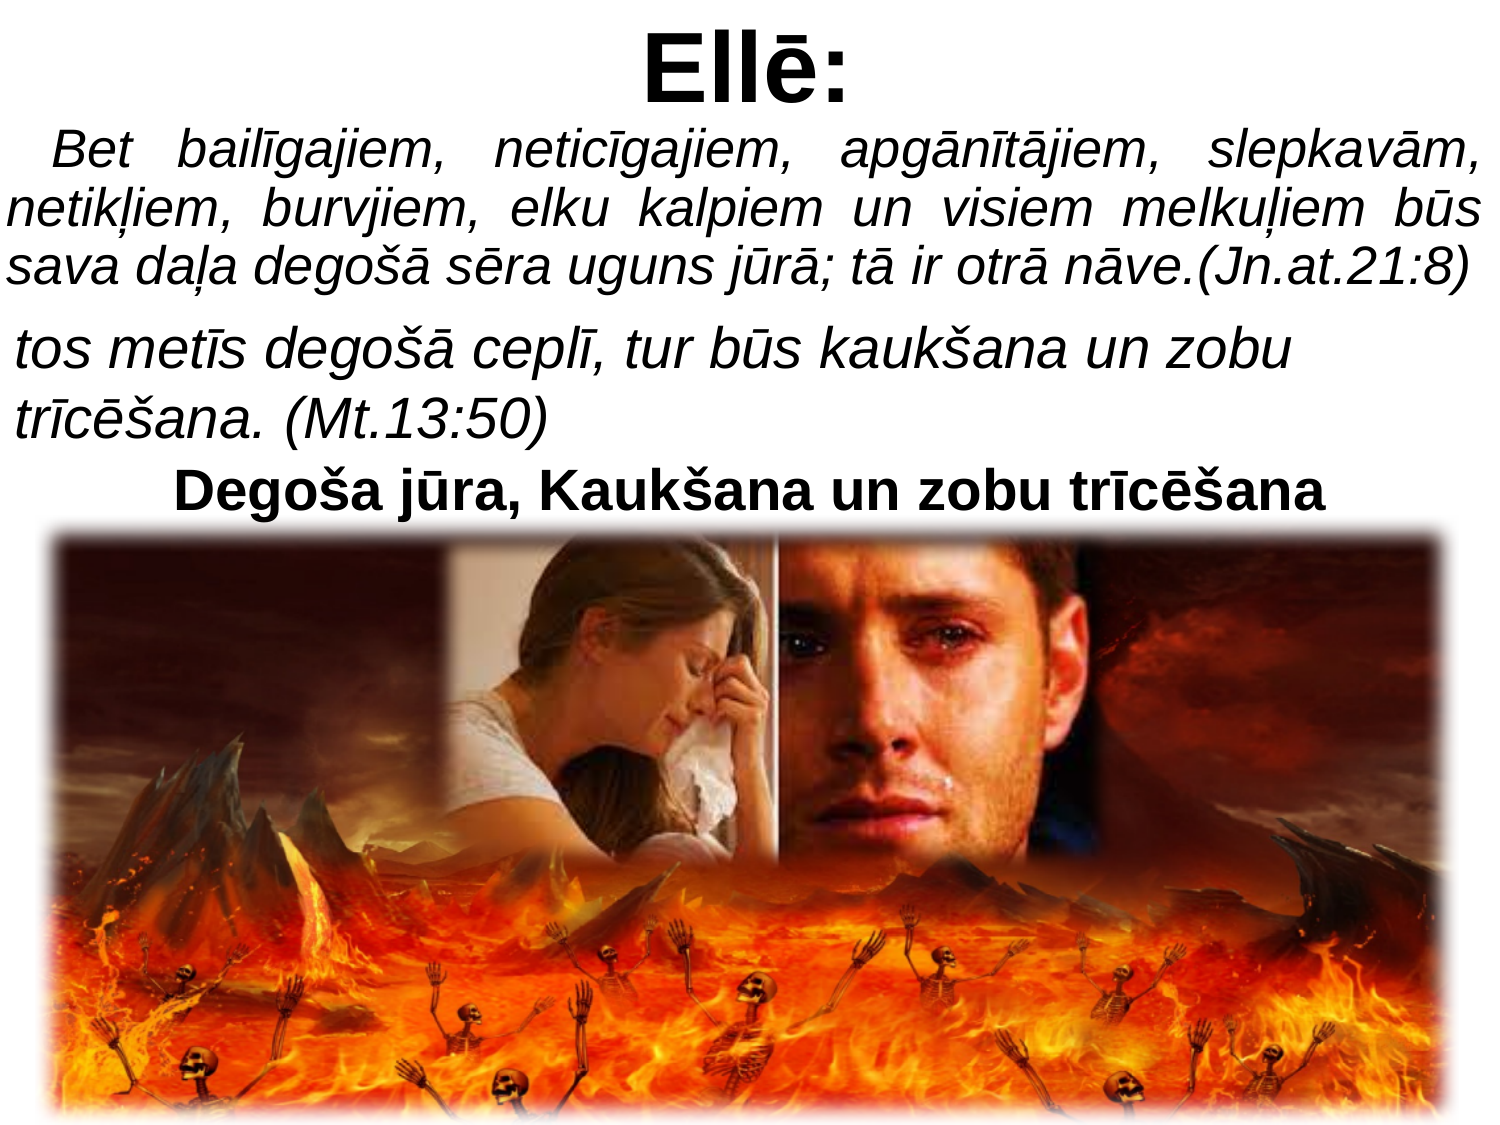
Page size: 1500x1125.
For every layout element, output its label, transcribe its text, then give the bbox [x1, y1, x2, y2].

list Bet bailīgajiem, neticīgajiem, apgānītājiem, slepkavām, netikļiem, burvjiem, elku kalpiem un visiem melkuļiem būs sava daļa degošā sēra uguns jūrā; tā ir otrā nāve.(Jn.at.21:8) [0, 126, 1500, 291]
title Ellē: [0, 0, 1500, 126]
text_box Degoša jūra, Kaukšana un zobu trīcēšana [0, 458, 1500, 530]
text_box tos metīs degošā ceplī, tur būs kaukšana un zobu trīcēšana. (Mt.13:50) [0, 302, 1500, 458]
picture [34, 514, 1459, 1125]
